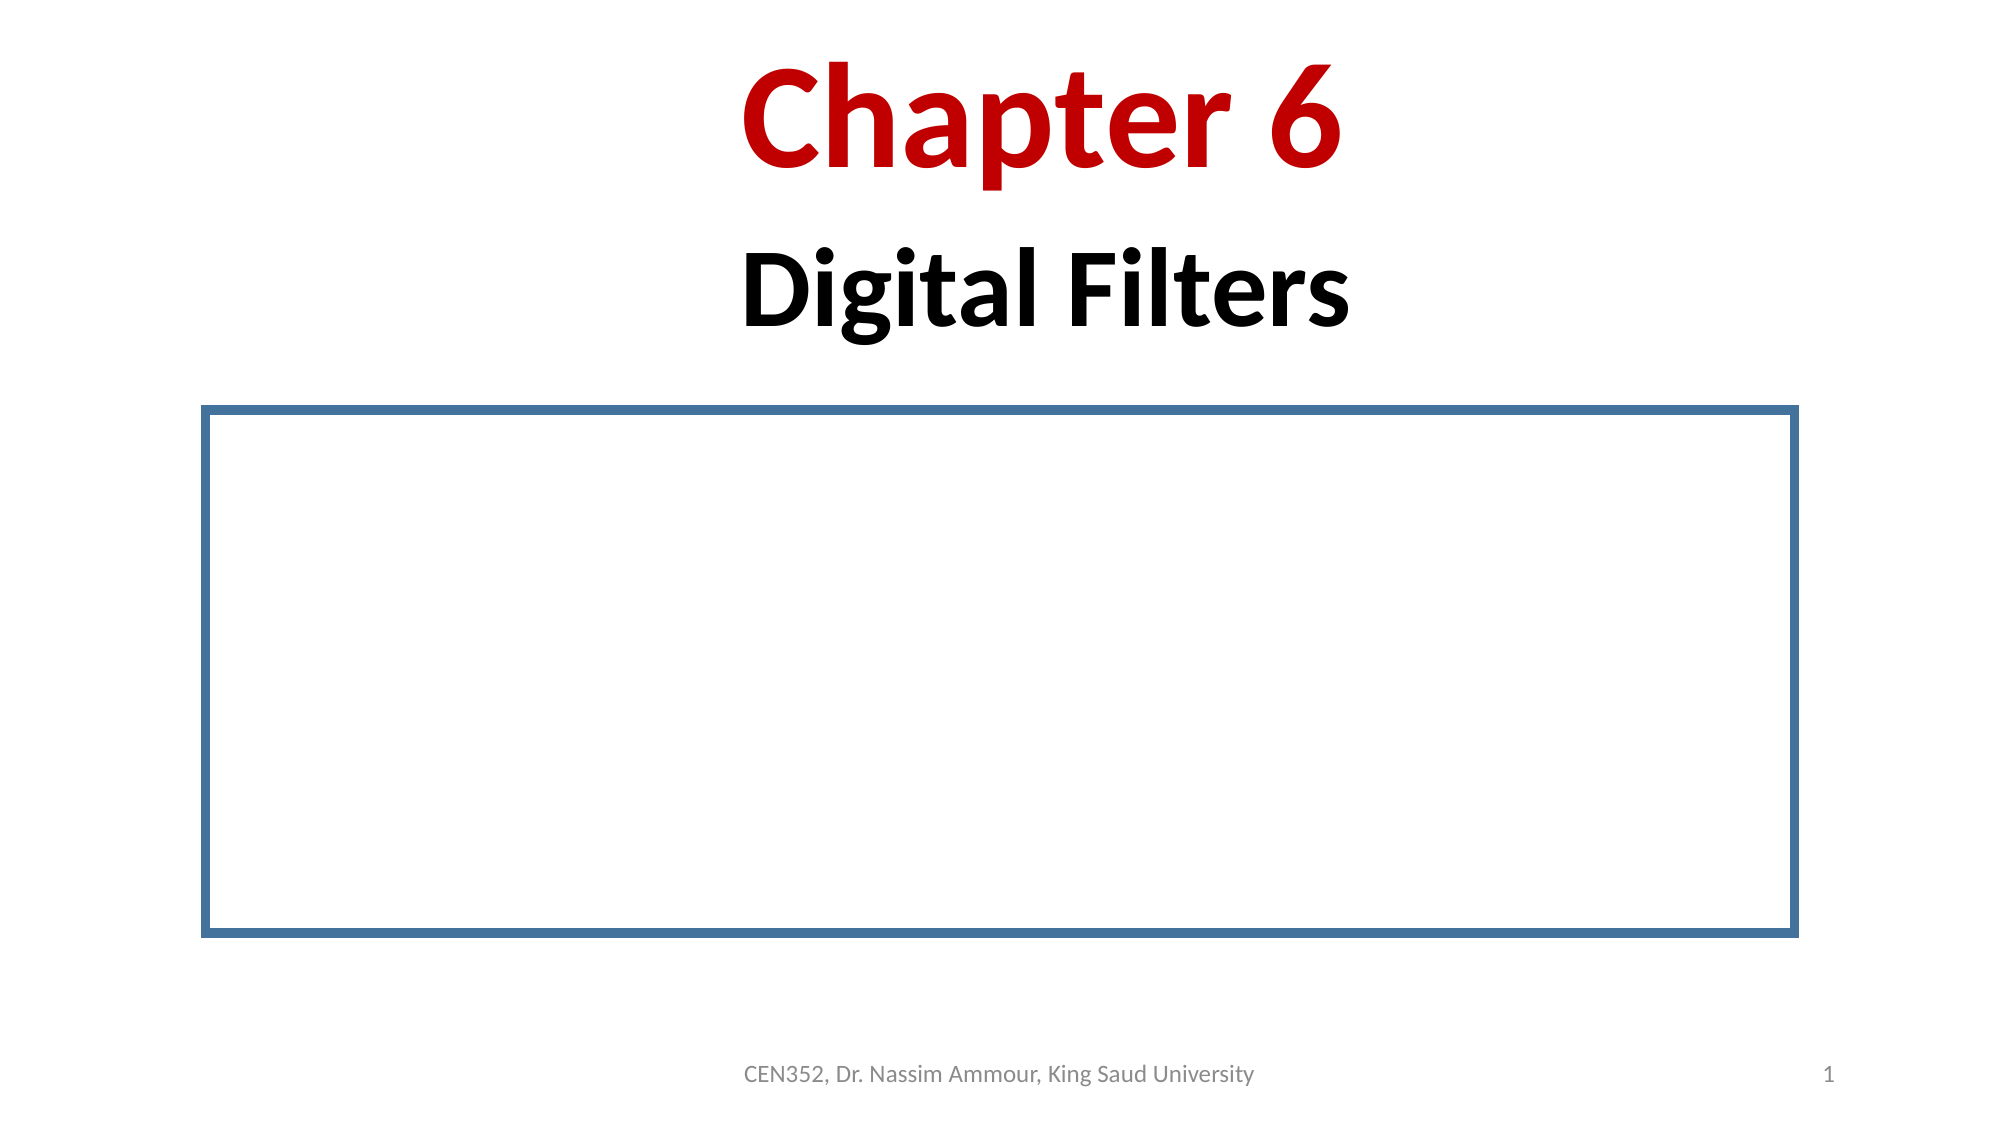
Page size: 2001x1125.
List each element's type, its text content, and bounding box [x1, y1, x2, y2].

text_box [205, 409, 1795, 934]
footer CEN352, Dr. Nassim Ammour, King Saud University [662, 1042, 1338, 1103]
text_box Chapter 6 [726, 9, 1359, 205]
slide_number 1 [1782, 1042, 1851, 1103]
text_box Digital Filters [725, 206, 1368, 357]
